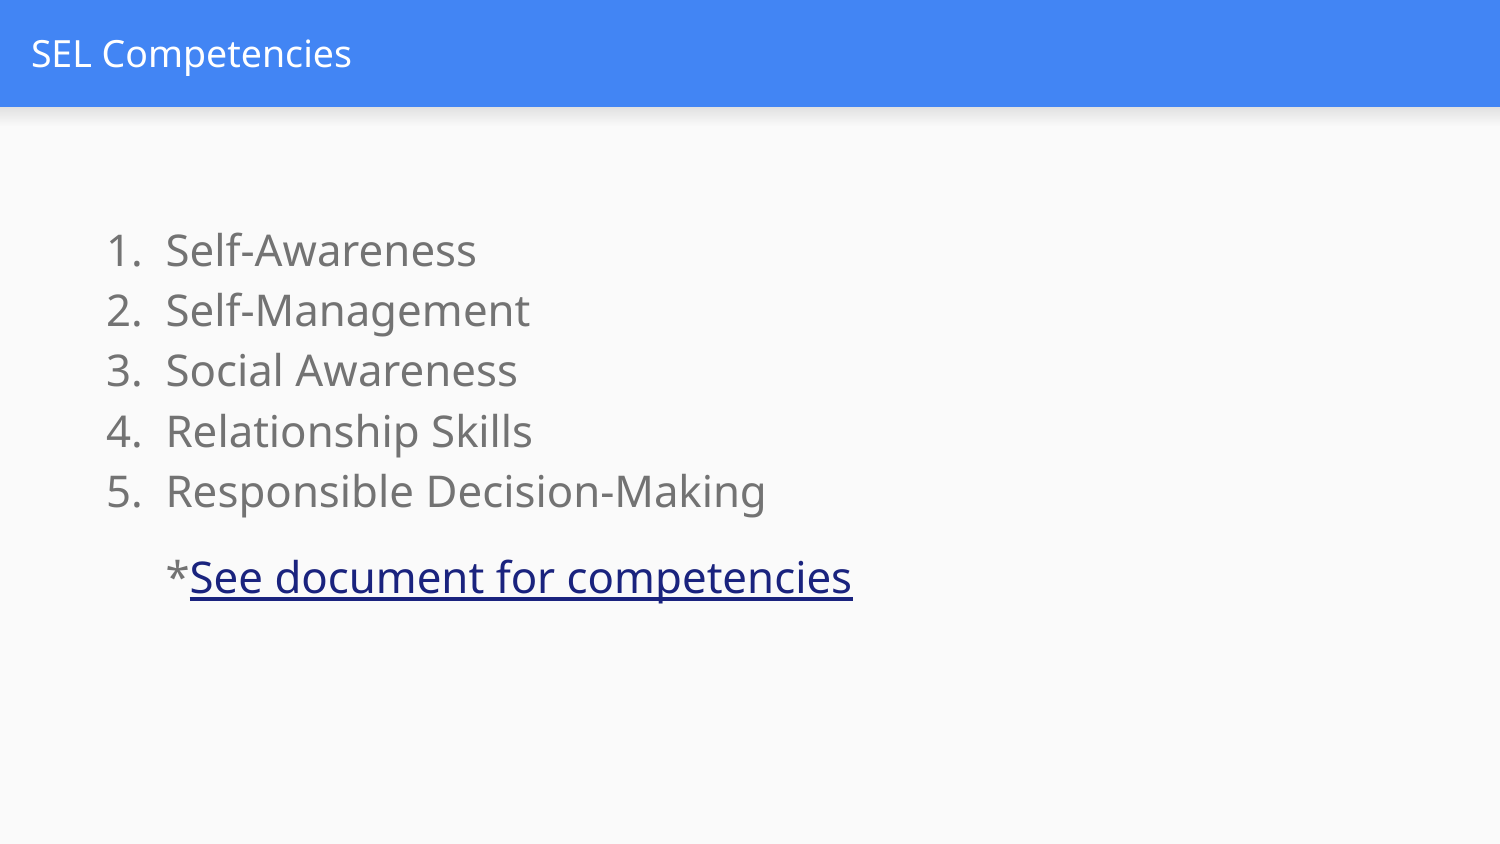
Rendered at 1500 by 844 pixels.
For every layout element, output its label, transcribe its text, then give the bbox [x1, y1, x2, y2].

list Self-Awareness Self-Management Social Awareness Relationship Skills Responsible Decision-Making *See document for competencies [75, 199, 1425, 645]
title SEL Competencies [16, 2, 1464, 102]
